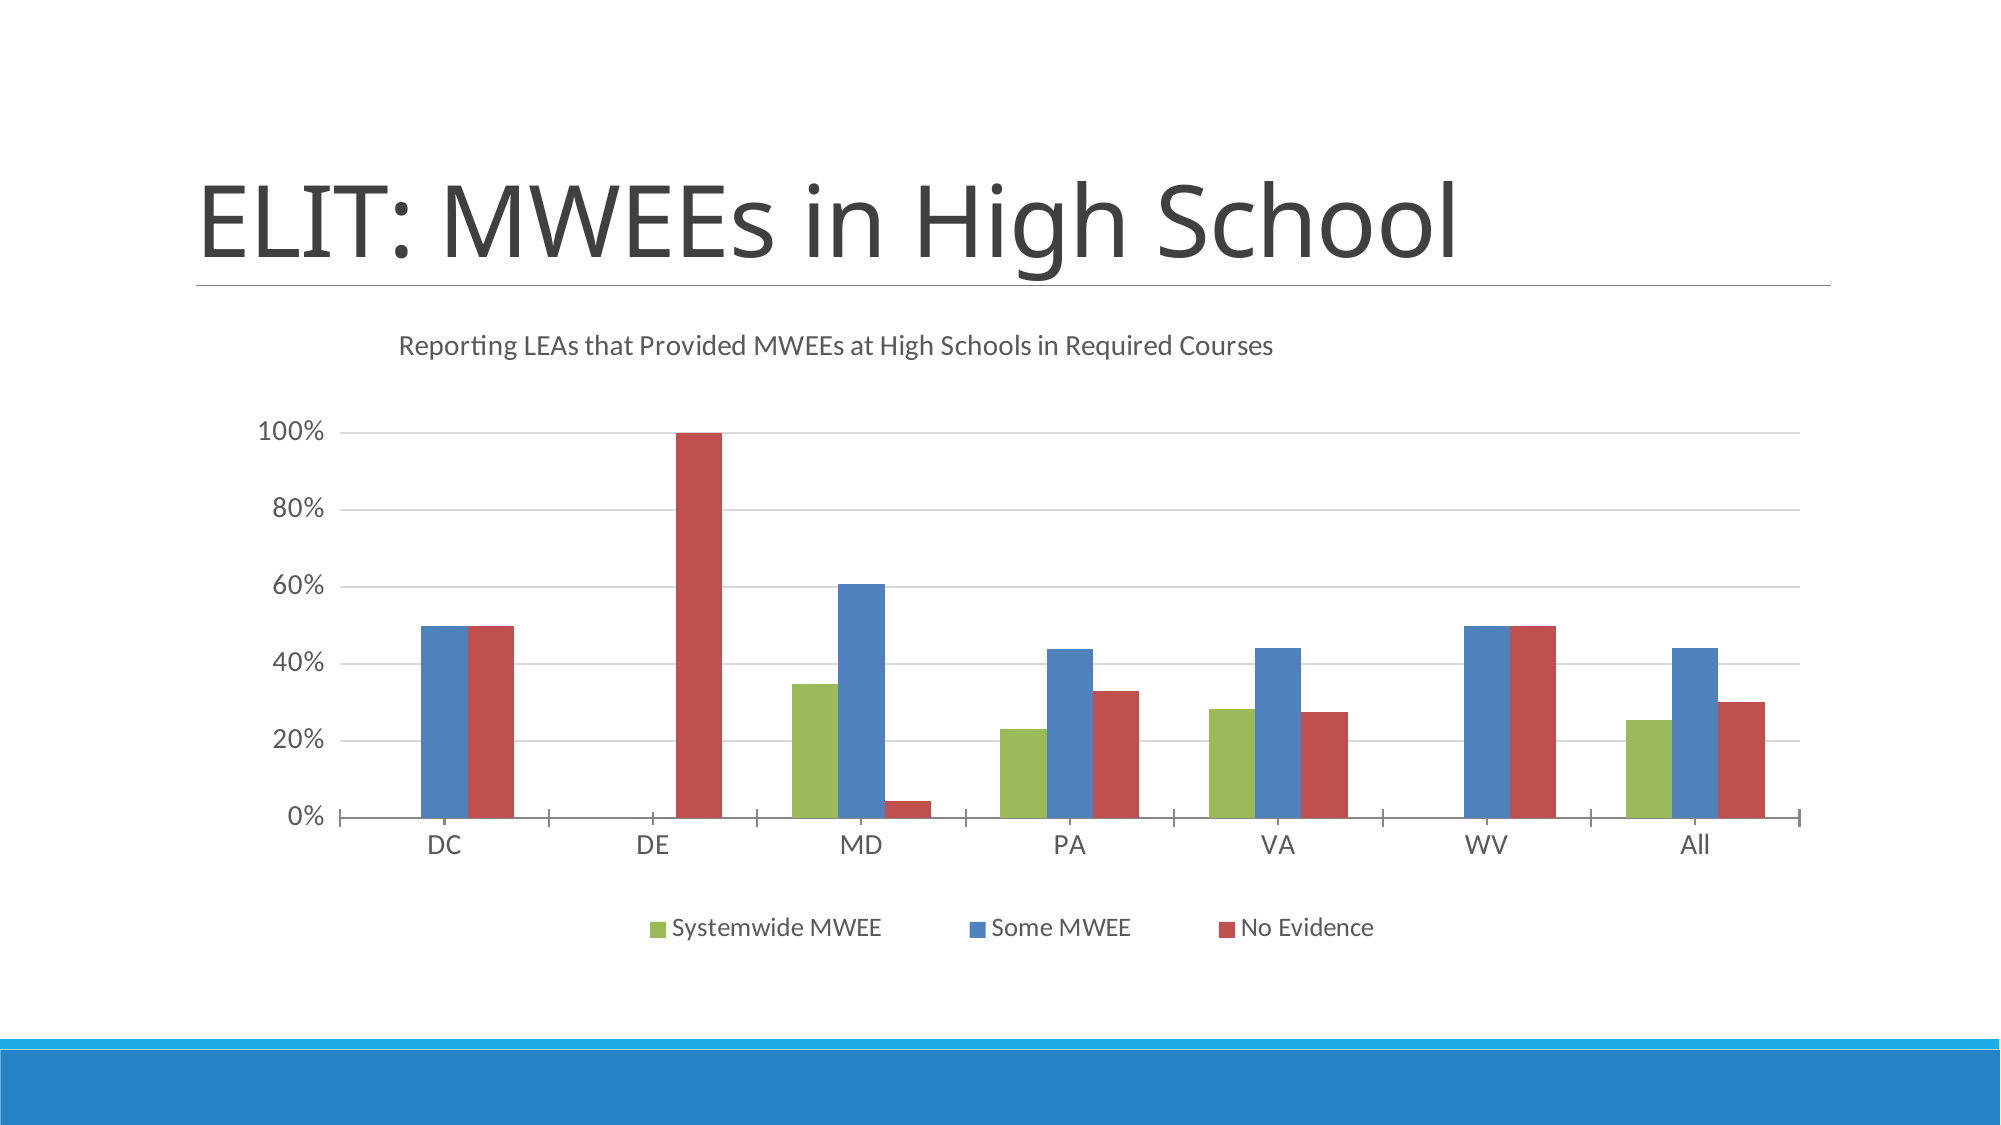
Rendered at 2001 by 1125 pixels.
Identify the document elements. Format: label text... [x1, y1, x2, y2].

chart [179, 302, 1831, 964]
title ELIT: MWEEs in High School [180, 47, 1830, 285]
